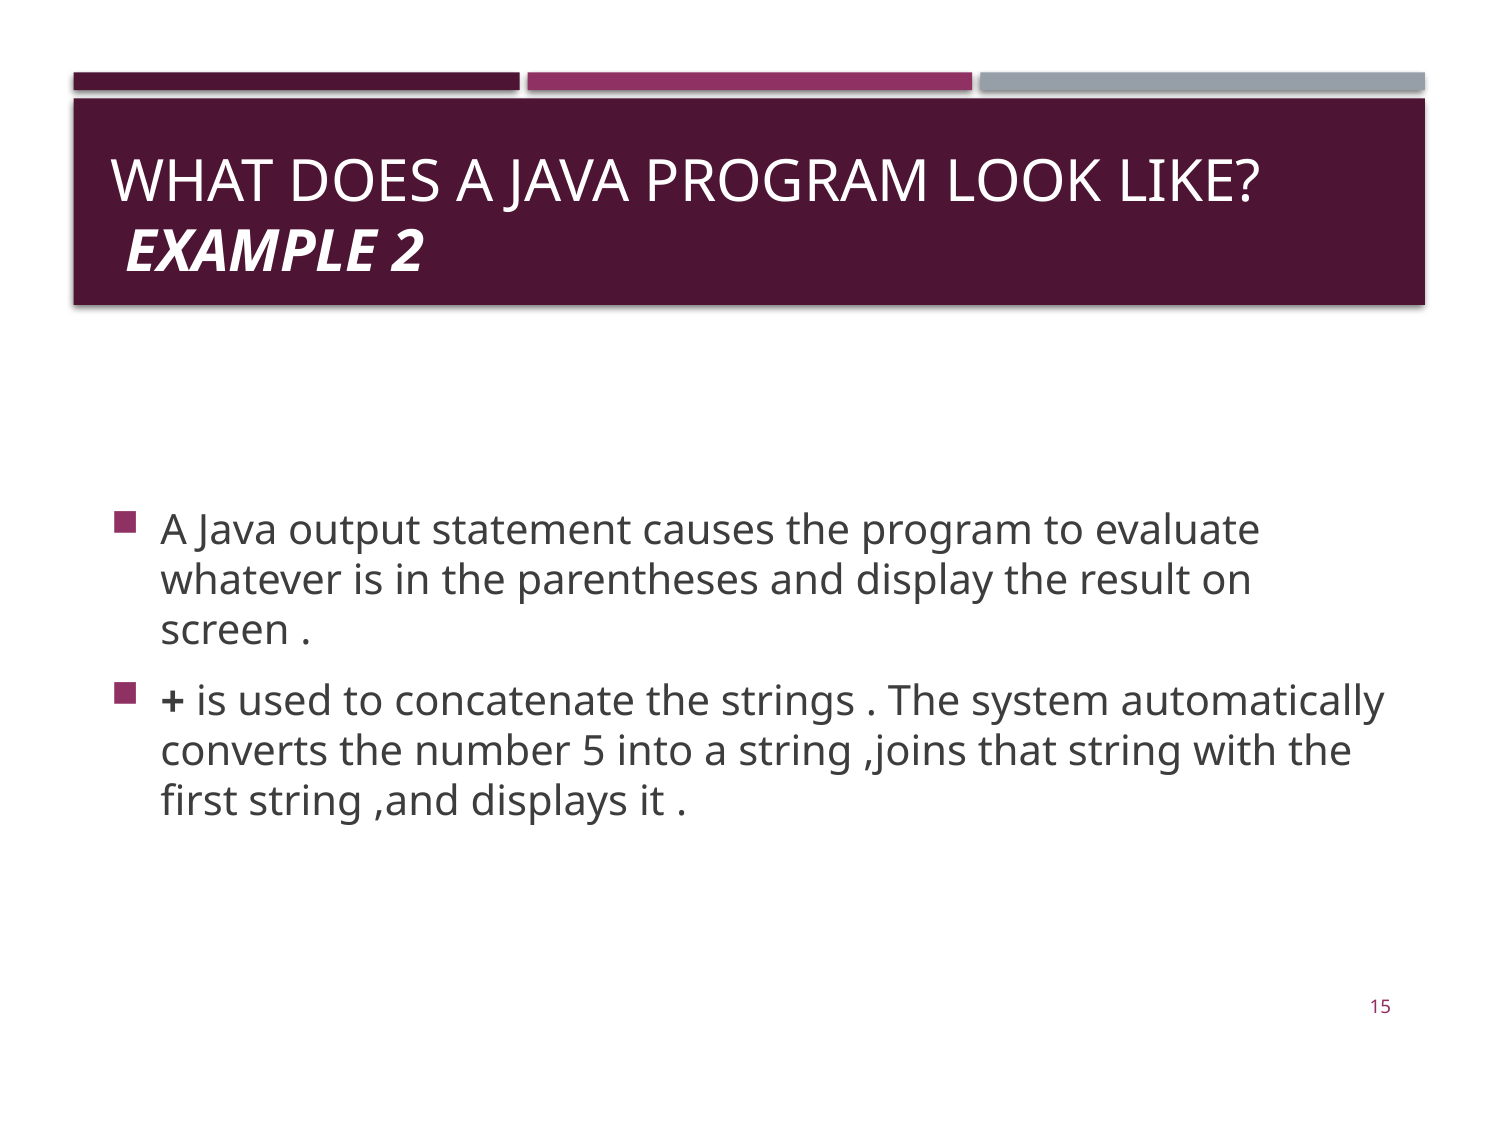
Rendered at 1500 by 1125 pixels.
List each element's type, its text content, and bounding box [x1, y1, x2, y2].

slide_number 15 [1279, 977, 1406, 1037]
title What does a Java program look like? Example 2 [95, 112, 1406, 291]
list A Java output statement causes the program to evaluate whatever is in the parentheses and display the result on screen . + is used to concatenate the strings . The system automatically converts the number 5 into a string ,joins that string with the first string ,and displays it . [95, 365, 1406, 962]
